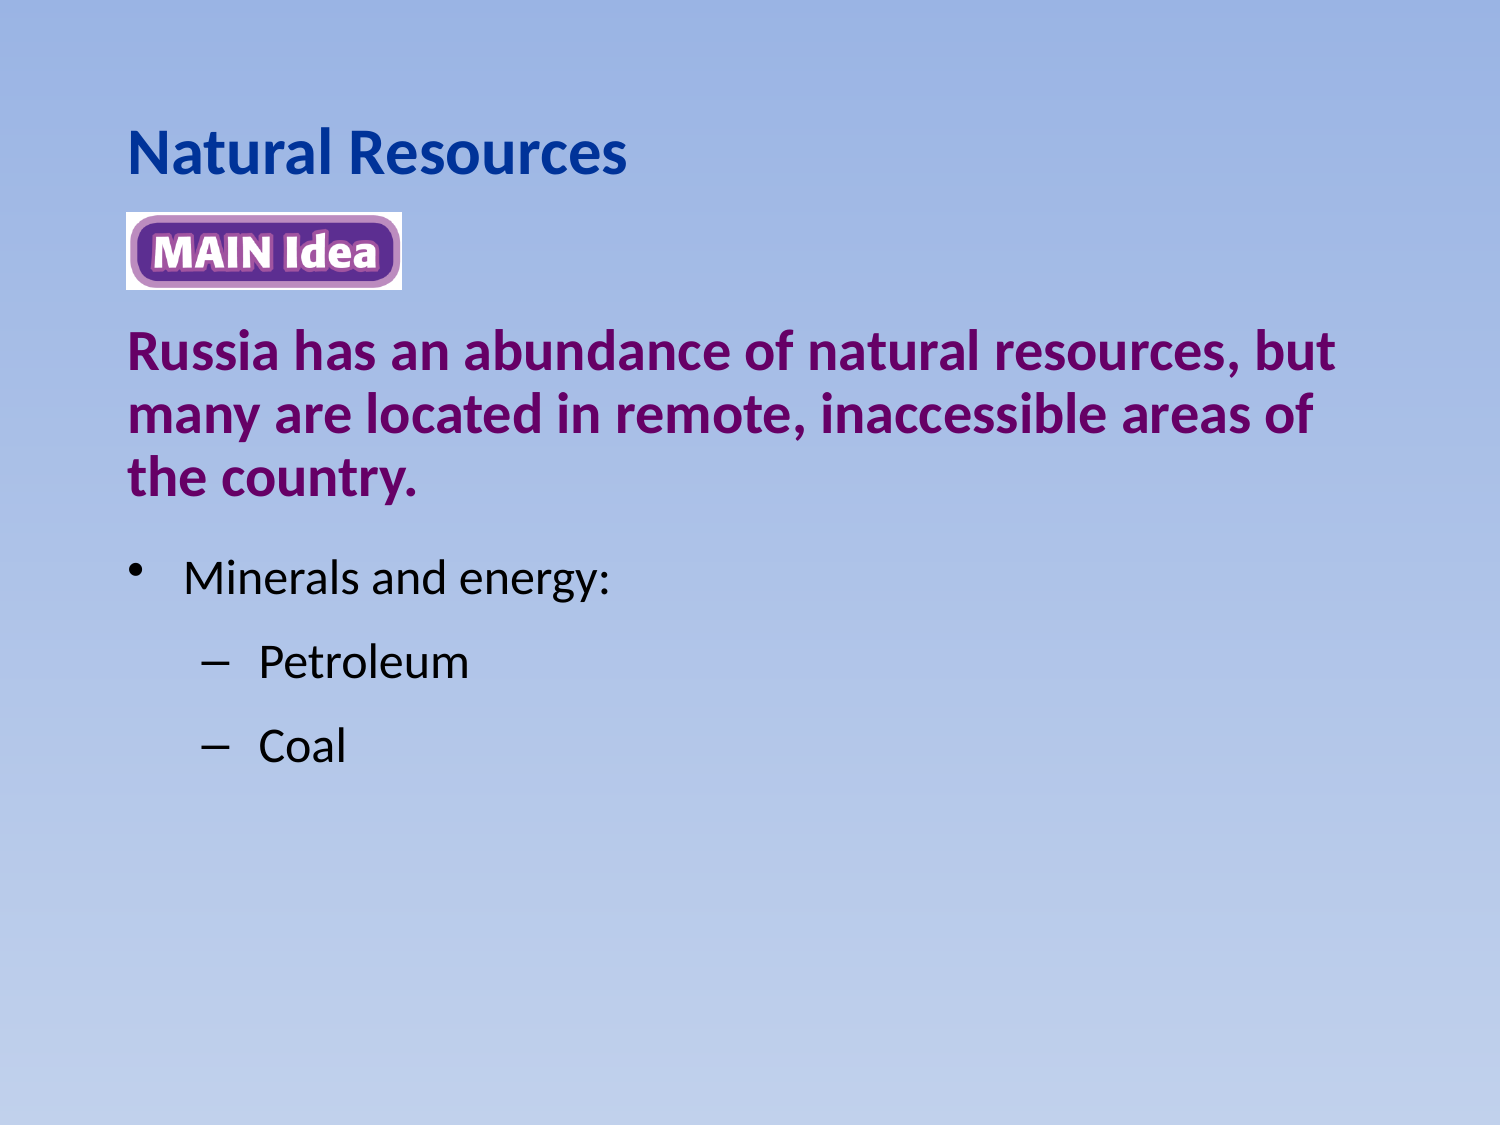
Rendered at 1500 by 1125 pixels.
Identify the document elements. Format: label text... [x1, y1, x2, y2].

picture [126, 212, 403, 290]
text_box Natural Resources [112, 109, 1388, 196]
text_box Minerals and energy: Petroleum Coal [112, 544, 1388, 781]
text_box Russia has an abundance of natural resources, but many are located in remote, inaccessible areas of the country. [112, 312, 1388, 517]
